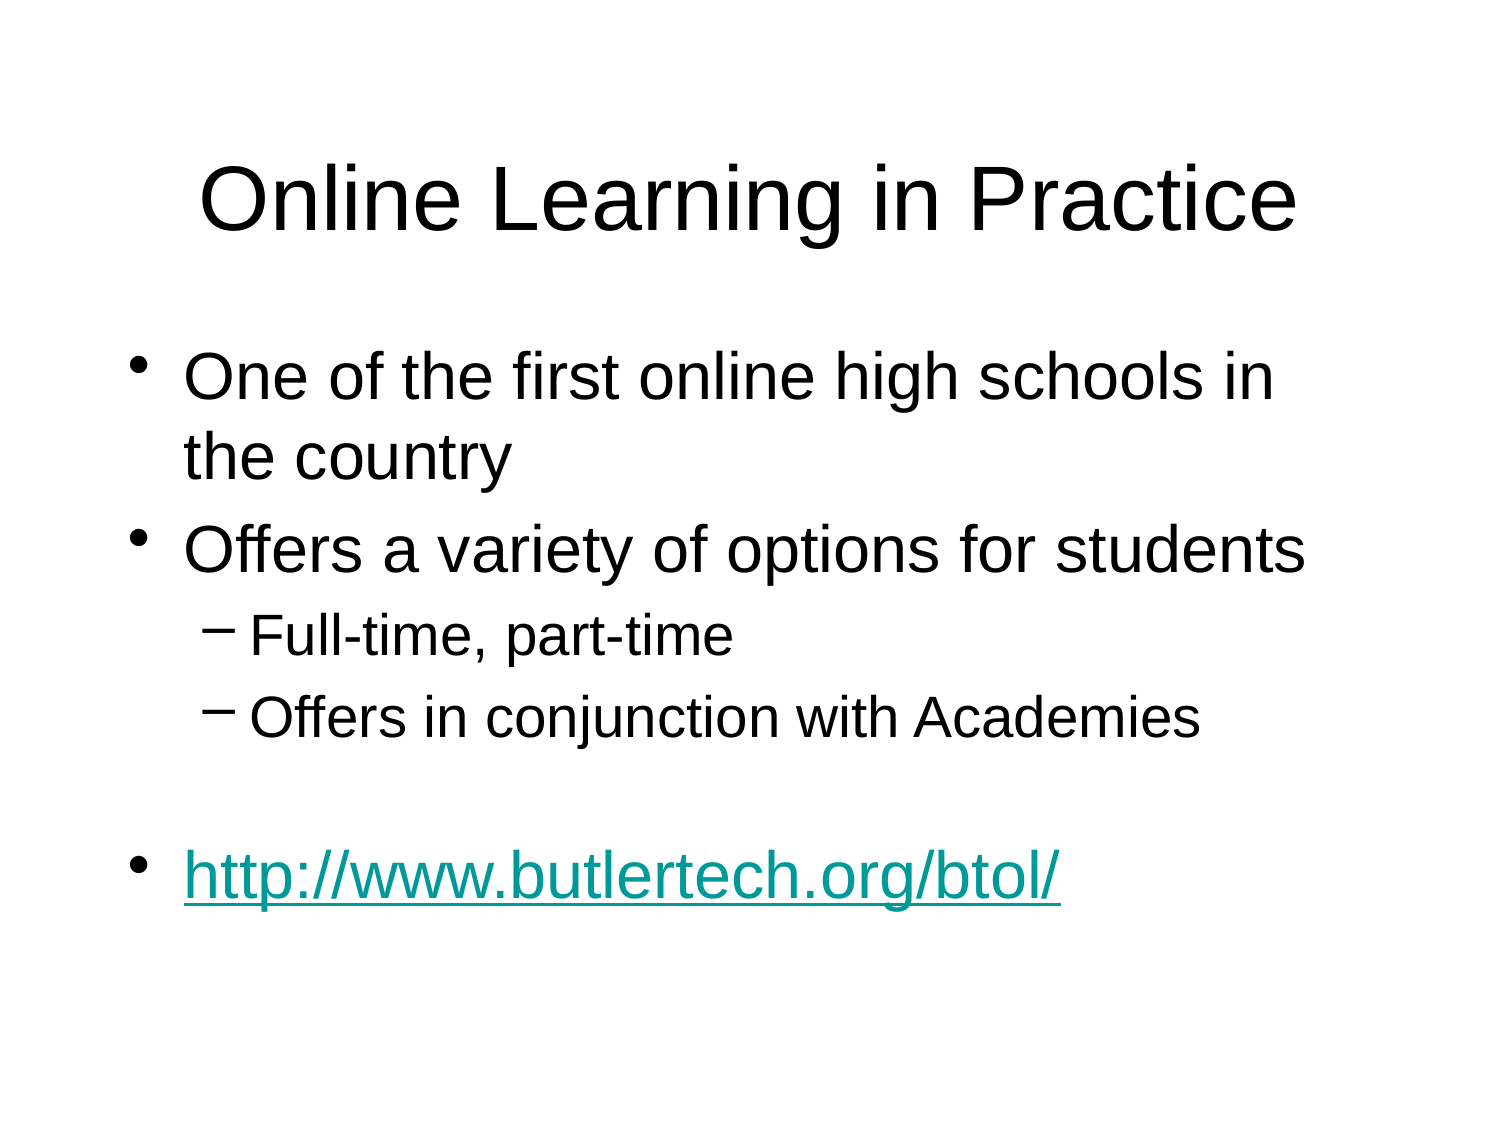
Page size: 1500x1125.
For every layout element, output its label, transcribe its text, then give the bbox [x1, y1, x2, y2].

title Online Learning in Practice [112, 99, 1388, 288]
list One of the first online high schools in the country Offers a variety of options for students Full-time, part-time Offers in conjunction with Academies http://www.butlertech.org/btol/ [112, 324, 1388, 1001]
